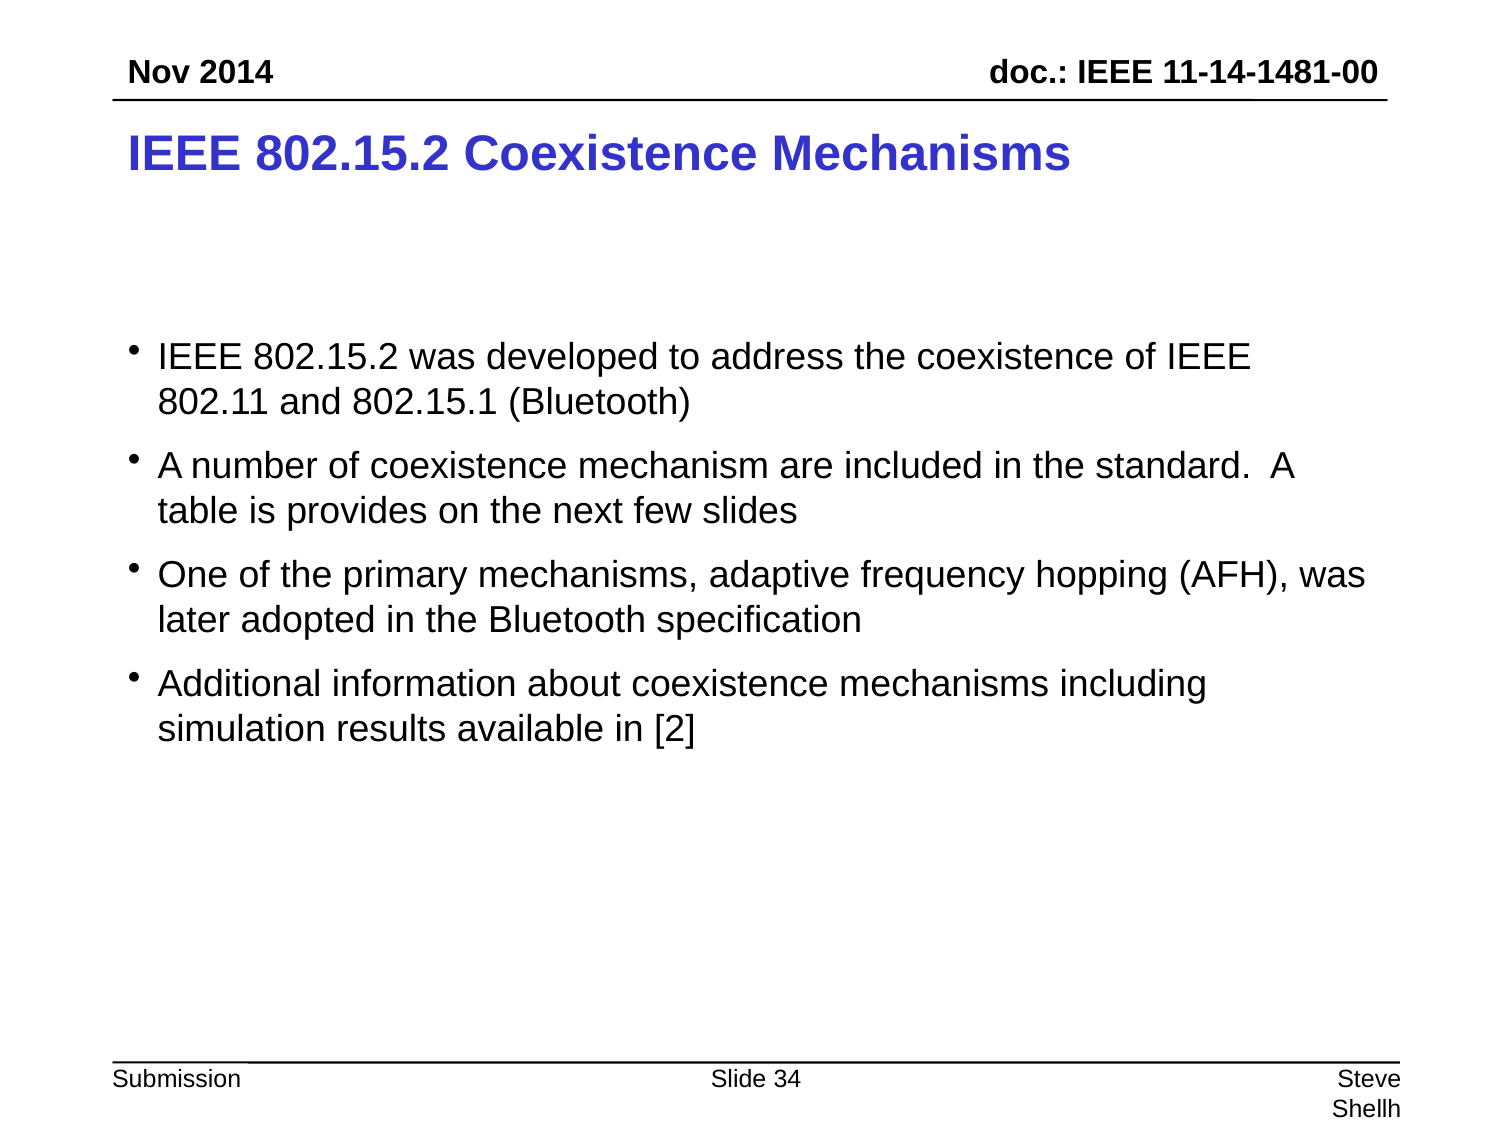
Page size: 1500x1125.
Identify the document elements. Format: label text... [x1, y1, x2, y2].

footer Steve Shellhammer, Qualcomm [1320, 1061, 1402, 1093]
title IEEE 802.15.2 Coexistence Mechanisms [112, 112, 1388, 288]
list IEEE 802.15.2 was developed to address the coexistence of IEEE 802.11 and 802.15.1 (Bluetooth) A number of coexistence mechanism are included in the standard. A table is provides on the next few slides One of the primary mechanisms, adaptive frequency hopping (AFH), was later adopted in the Bluetooth specification Additional information about coexistence mechanisms including simulation results available in [2] [112, 324, 1388, 1000]
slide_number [112, 40, 463, 101]
slide_number Slide 34 [709, 1061, 803, 1093]
